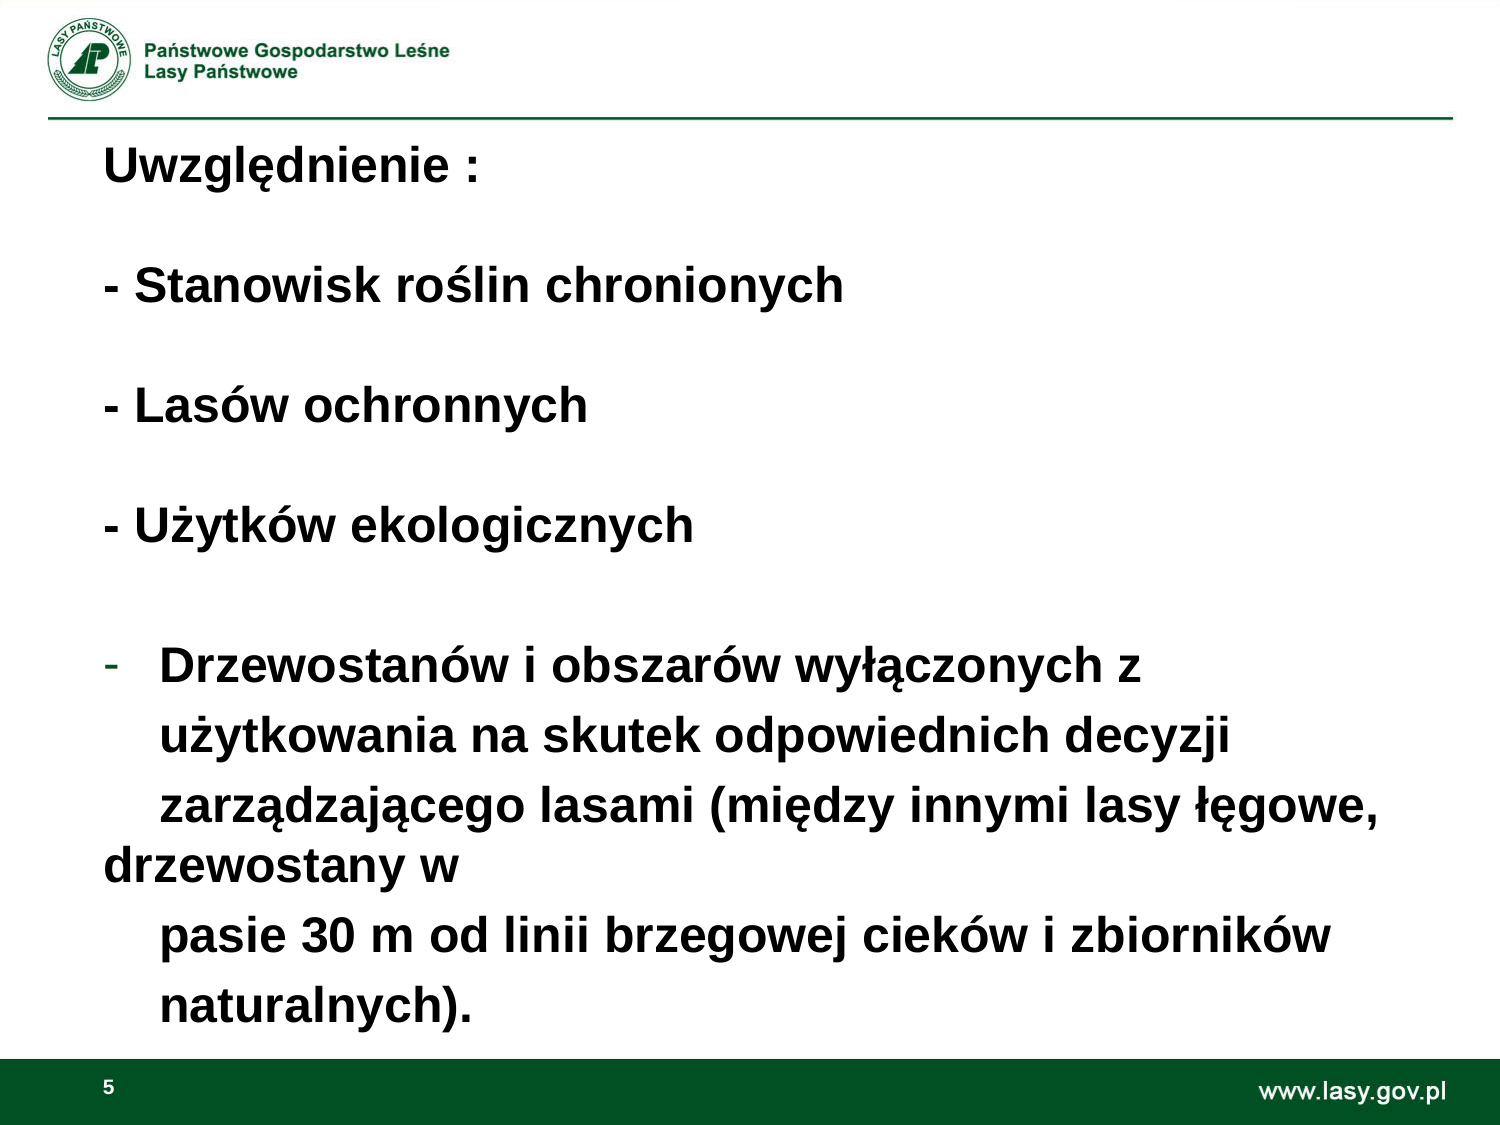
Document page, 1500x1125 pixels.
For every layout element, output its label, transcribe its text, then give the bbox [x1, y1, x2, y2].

list Uwzględnienie : - Stanowisk roślin chronionych - Lasów ochronnych - Użytków ekologicznych Drzewostanów i obszarów wyłączonych z użytkowania na skutek odpowiednich decyzji zarządzającego lasami (między innymi lasy łęgowe, drzewostany w pasie 30 m od linii brzegowej cieków i zbiorników naturalnych). [88, 125, 1412, 994]
picture [0, 0, 1500, 1125]
